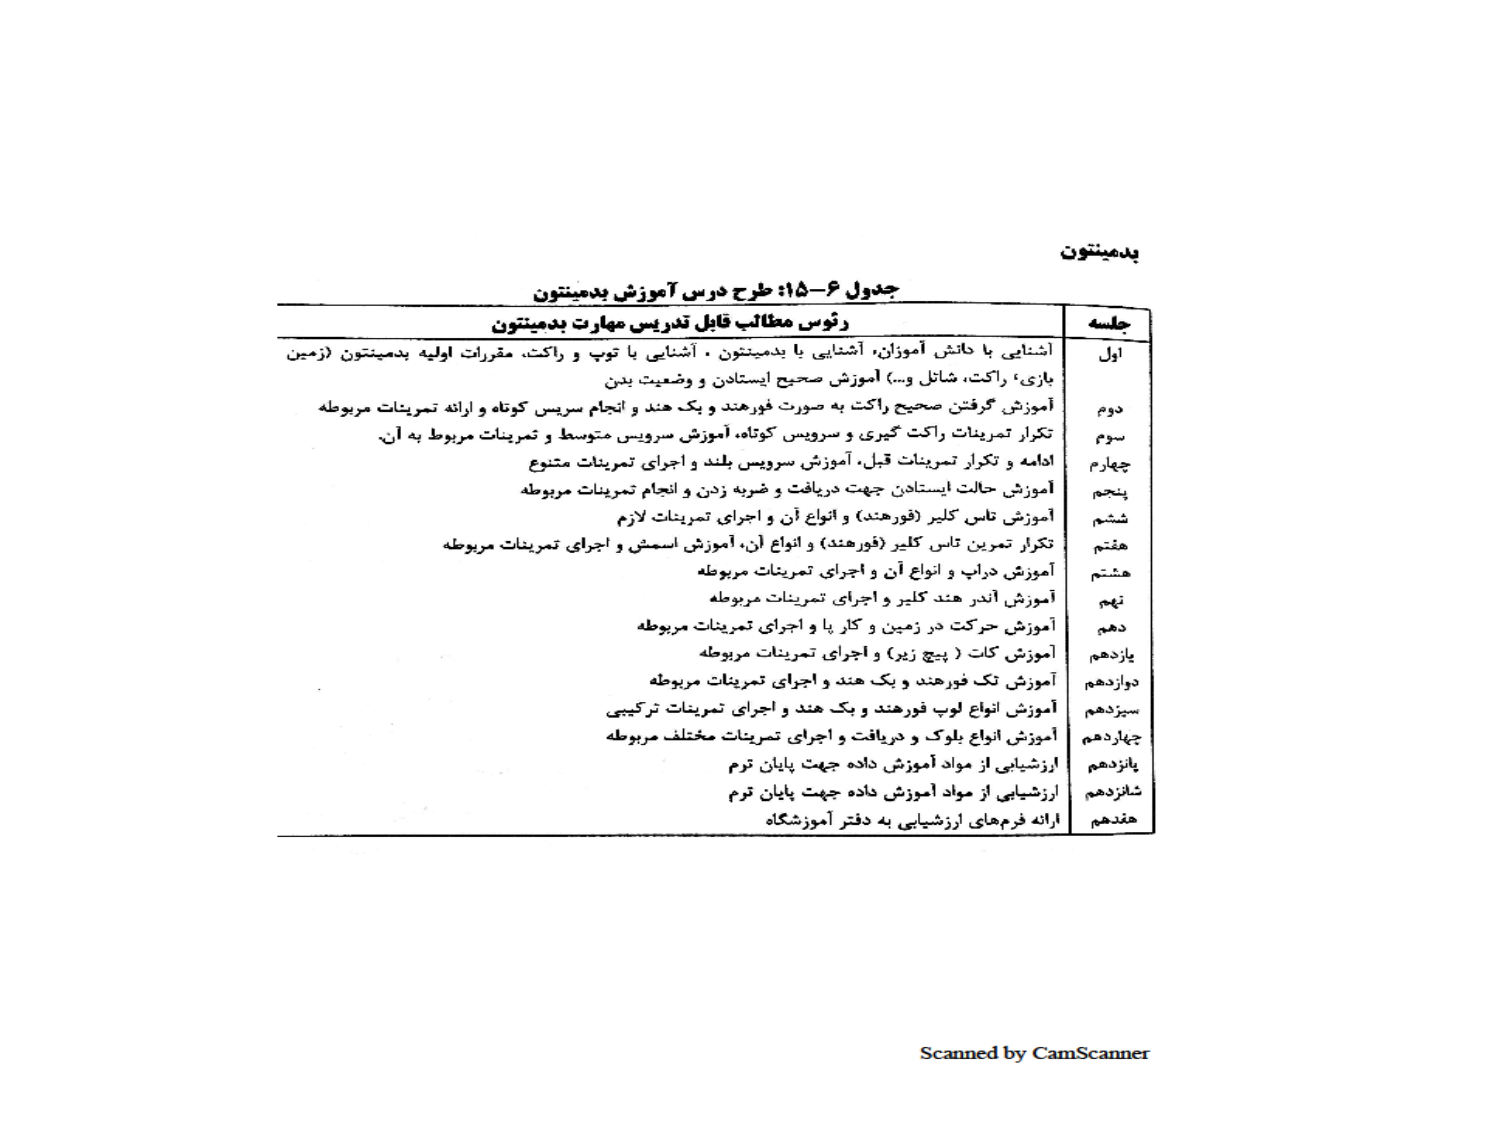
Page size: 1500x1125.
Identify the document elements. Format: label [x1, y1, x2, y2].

text_box [277, 66, 1200, 1071]
